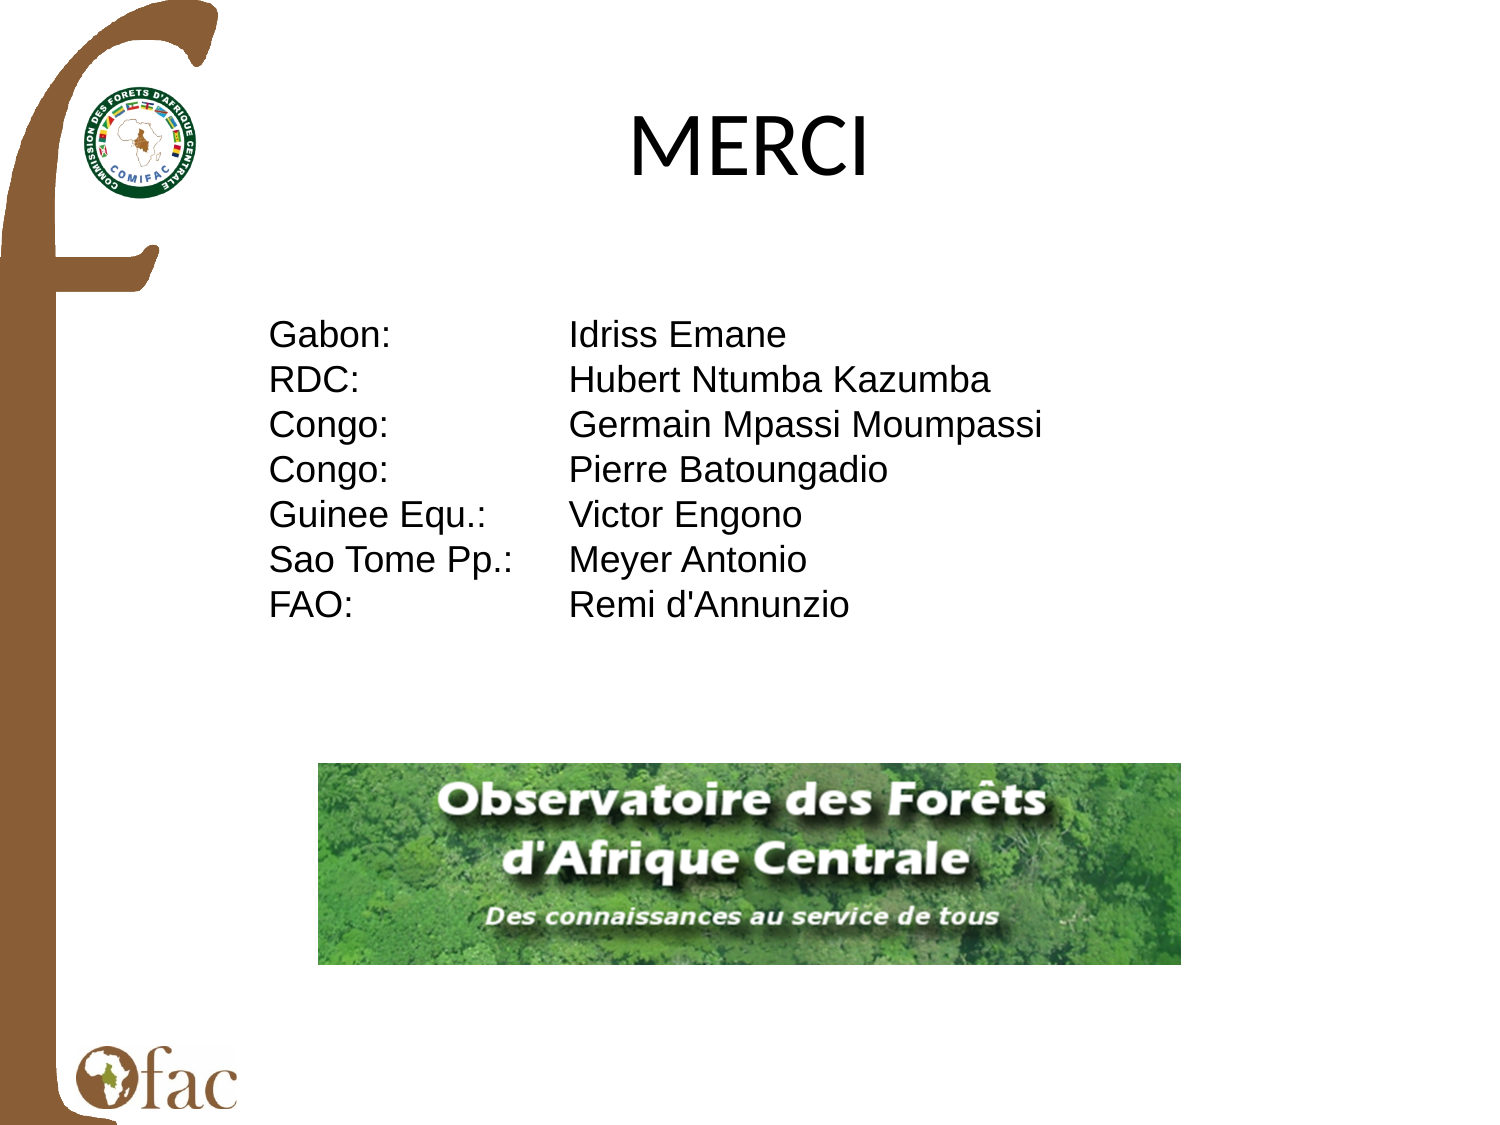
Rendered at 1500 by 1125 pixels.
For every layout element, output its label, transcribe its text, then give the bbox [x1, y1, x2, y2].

picture [0, 0, 237, 1125]
text_box Gabon: Idriss Emane RDC: Hubert Ntumba Kazumba Congo: Germain Mpassi Moumpassi Congo: Pierre Batoungadio Guinee Equ.: Victor Engono Sao Tome Pp.: Meyer Antonio FAO: Remi d'Annunzio [253, 302, 1386, 633]
title MERCI [74, 44, 1426, 233]
picture [318, 762, 1182, 965]
